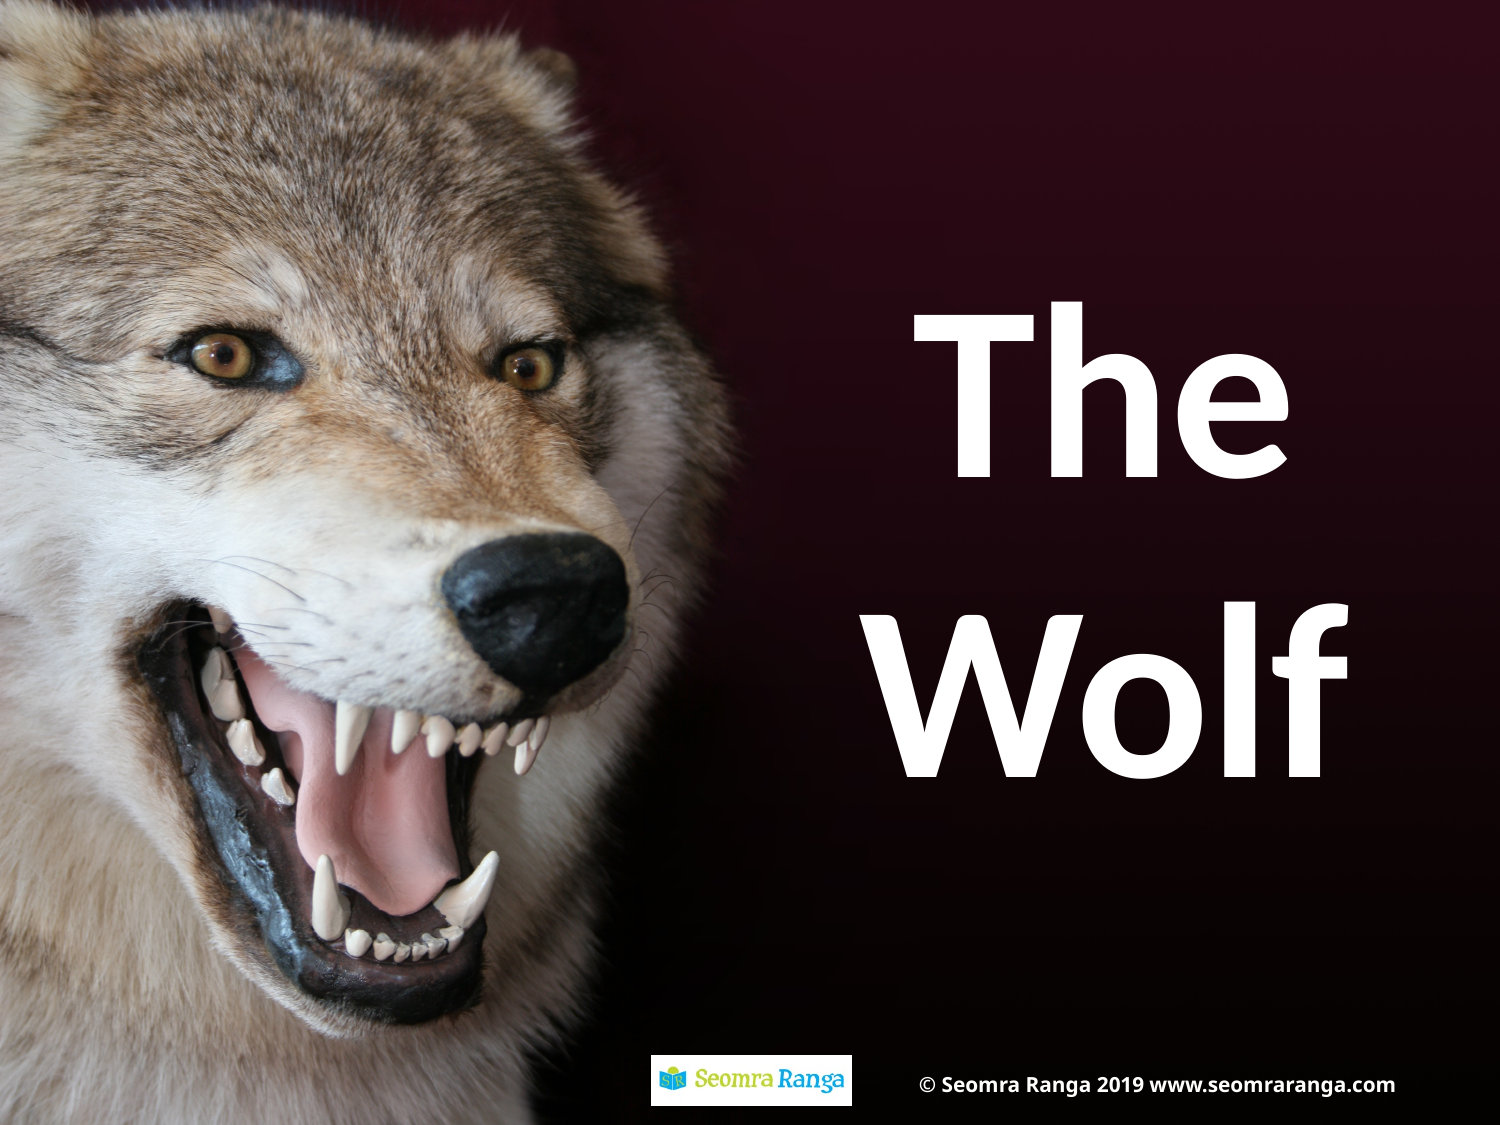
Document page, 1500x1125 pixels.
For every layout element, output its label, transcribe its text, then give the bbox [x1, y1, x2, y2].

picture [0, 0, 1500, 1125]
text_box © Seomra Ranga 2019 www.seomraranga.com [879, 1064, 1436, 1104]
text_box The Wolf [773, 219, 1436, 835]
